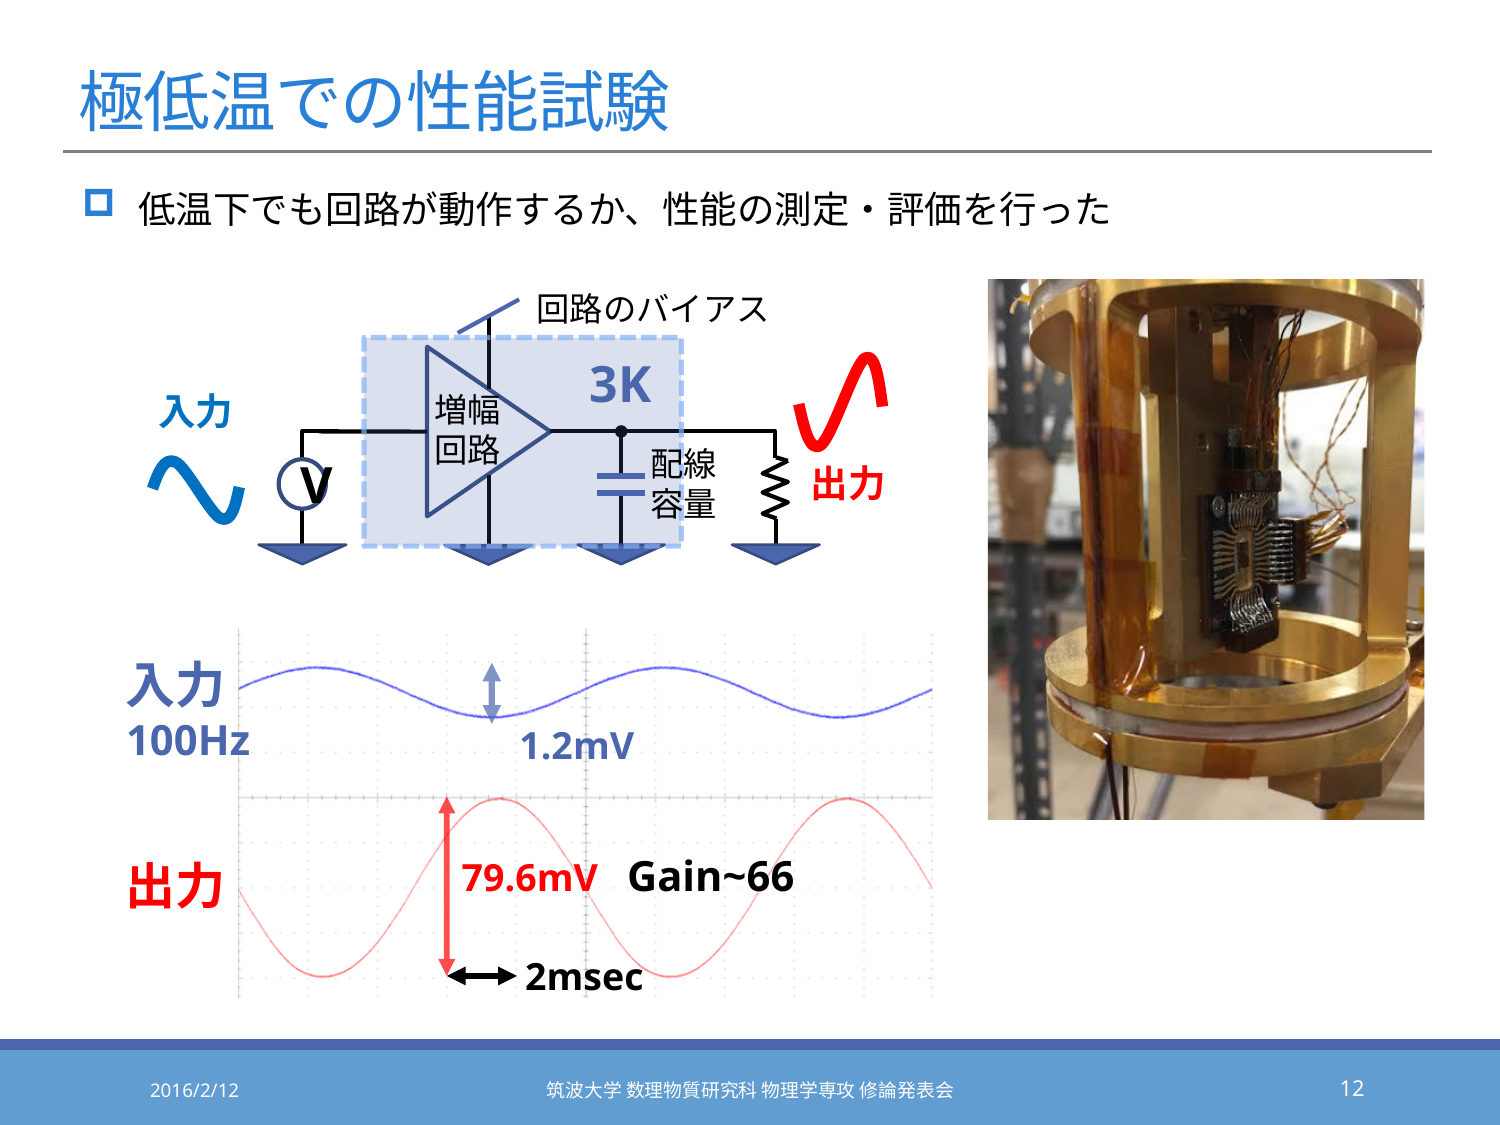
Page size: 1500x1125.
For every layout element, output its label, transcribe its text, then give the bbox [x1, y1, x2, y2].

title 極低温での性能試験 [63, 47, 1433, 148]
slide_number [135, 1059, 440, 1120]
text_box 低温下でも回路が動作するか、性能の測定・評価を行った [67, 178, 1201, 249]
picture [987, 279, 1425, 820]
slide_number 12 [1218, 1059, 1380, 1120]
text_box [142, 280, 892, 566]
footer 筑波大学 数理物質研究科 物理学専攻 修論発表会 [453, 1059, 1047, 1120]
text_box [110, 628, 933, 1003]
